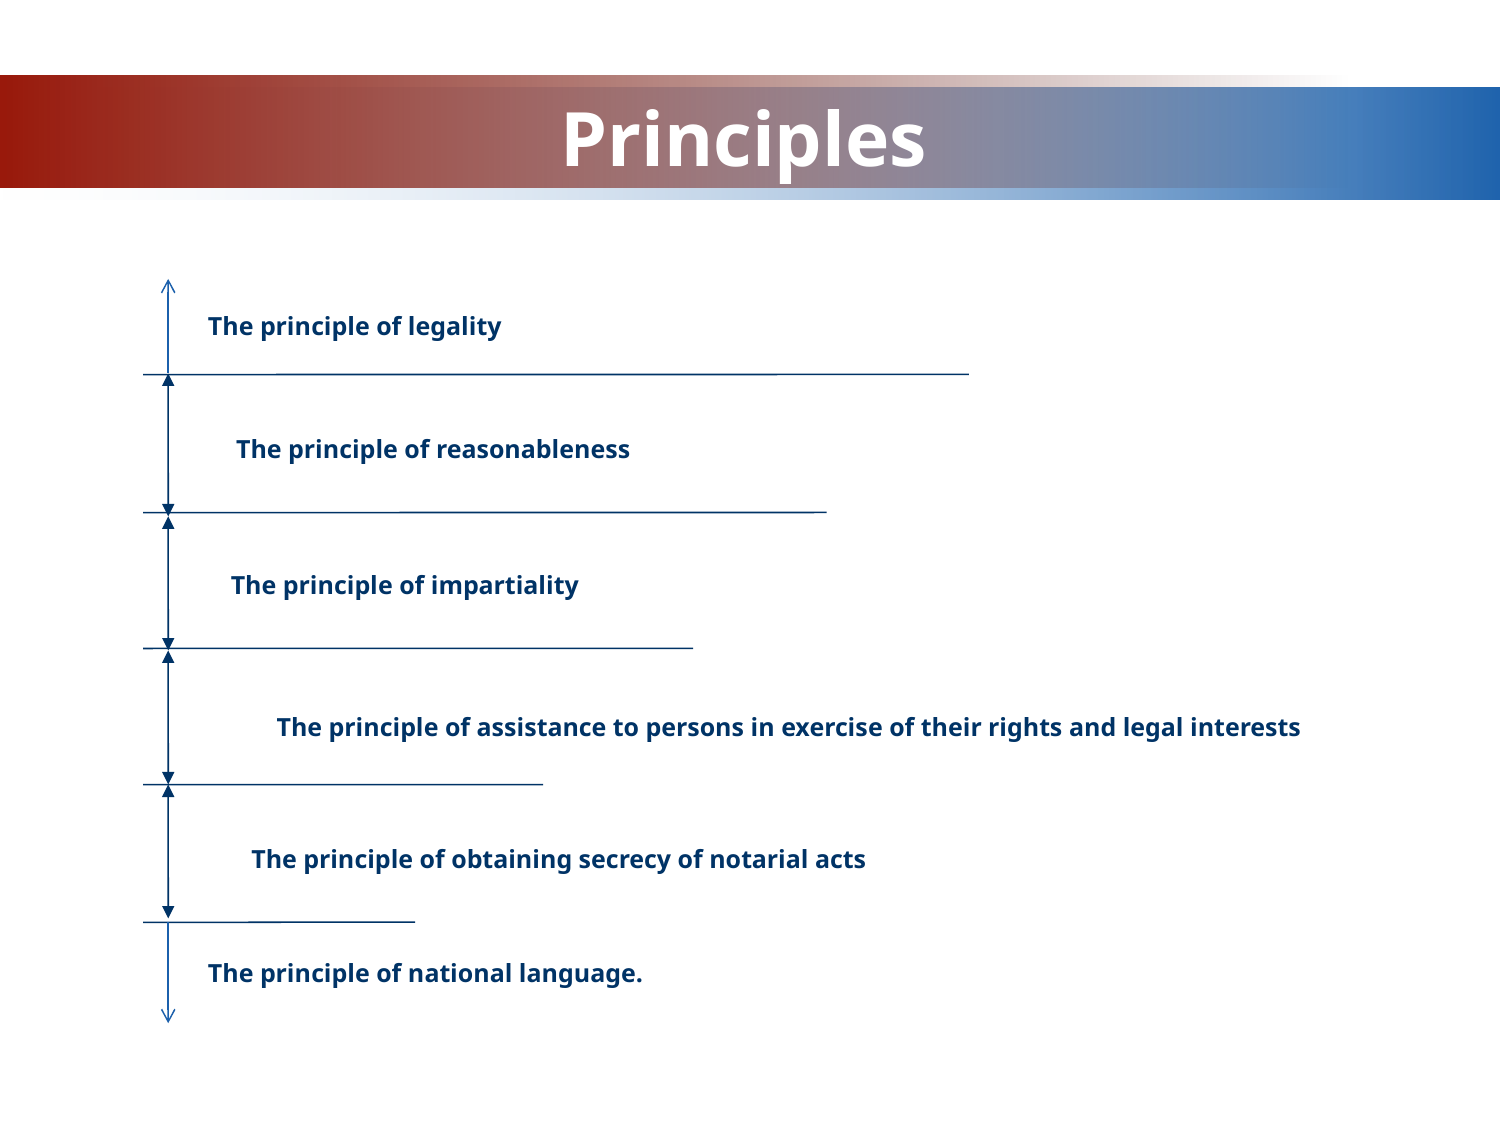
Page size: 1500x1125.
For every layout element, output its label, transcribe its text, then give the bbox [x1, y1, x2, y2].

text_box The principle of obtaining secrecy of notarial acts [236, 836, 883, 881]
text_box [161, 784, 175, 919]
title Principles [137, 89, 1350, 183]
text_box The principle of assistance to persons in exercise of their rights and legal interests [242, 703, 1318, 749]
text_box The principle of national language. [193, 949, 944, 995]
text_box [161, 377, 175, 516]
text_box The principle of legality [193, 302, 904, 348]
text_box The principle of reasonableness [221, 426, 646, 472]
text_box [161, 650, 175, 784]
text_box The principle of impartiality [216, 562, 595, 607]
text_box [161, 516, 175, 650]
